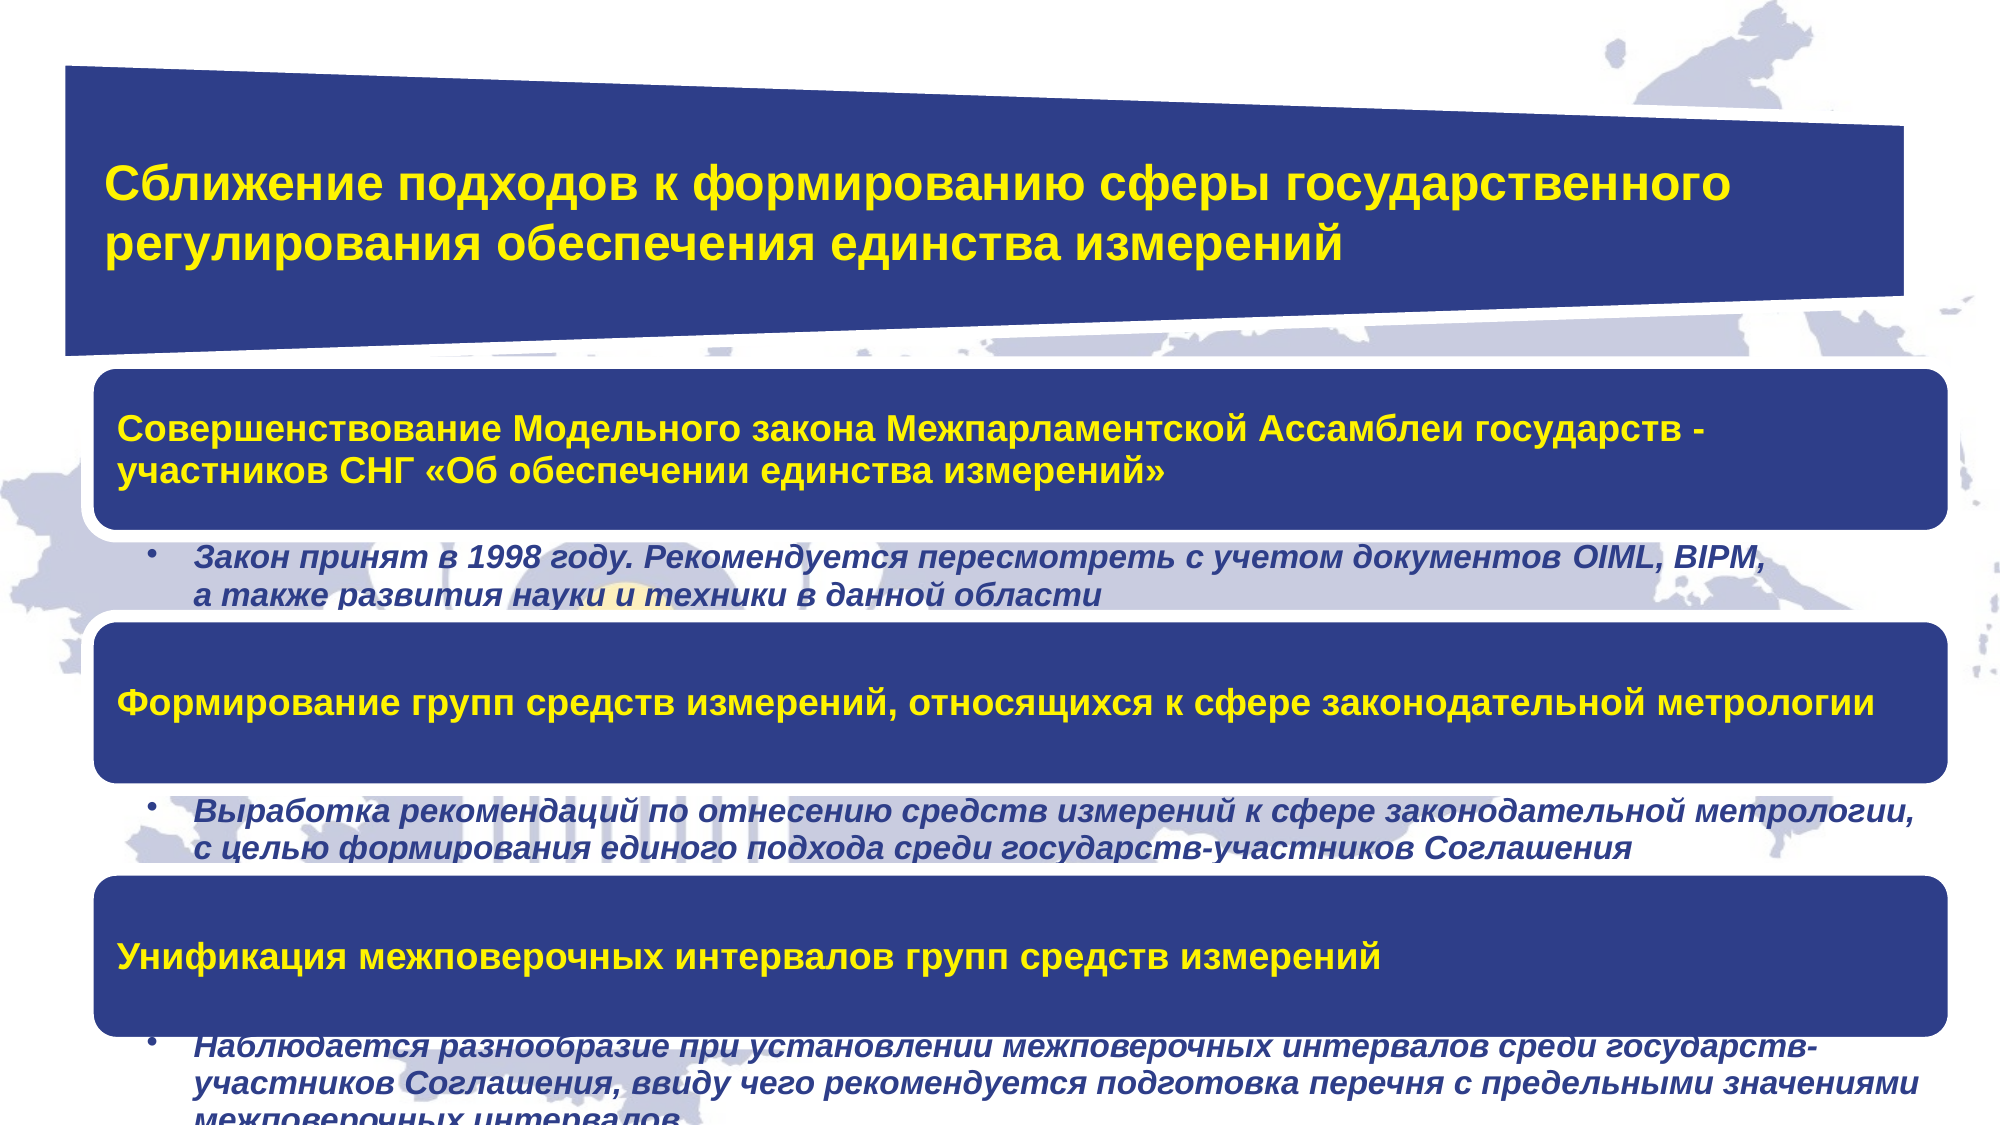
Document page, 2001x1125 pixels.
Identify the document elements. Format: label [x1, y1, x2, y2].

text_box [87, 362, 1954, 1123]
text_box [58, 59, 1911, 363]
